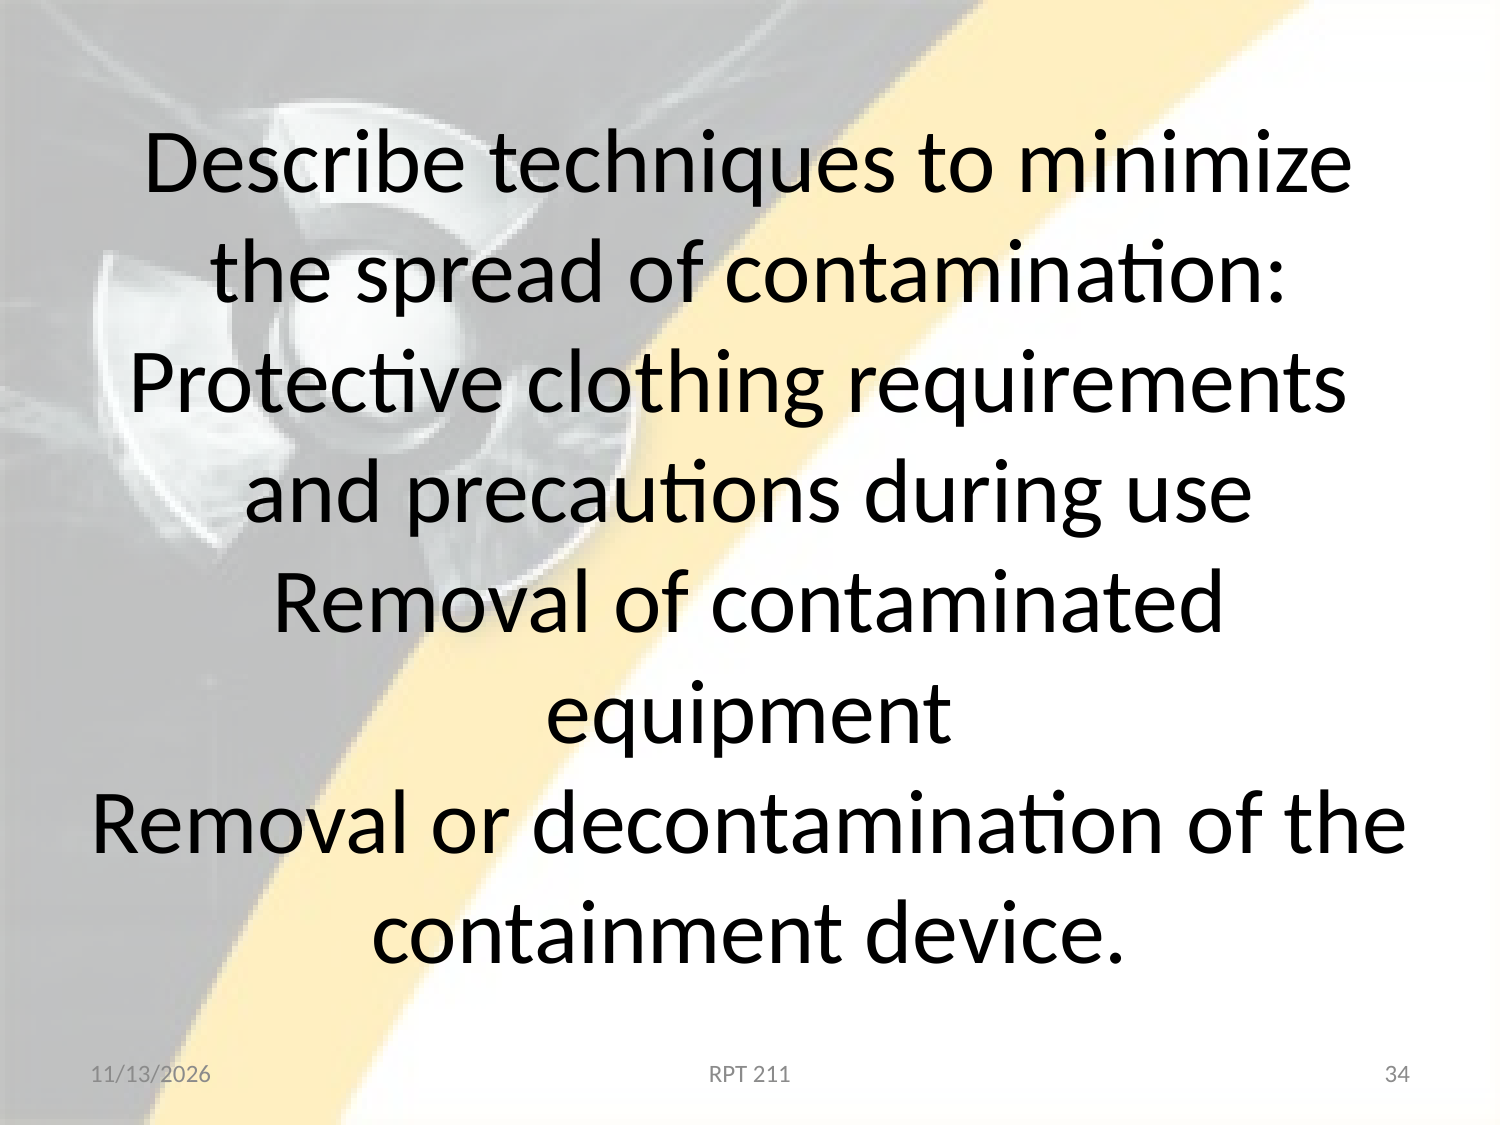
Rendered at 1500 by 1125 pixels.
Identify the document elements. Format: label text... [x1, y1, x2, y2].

title Describe techniques to minimize the spread of contamination: Protective clothing requirements and precautions during use Removal of contaminated equipment Removal or decontamination of the containment device. [75, 45, 1425, 1038]
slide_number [75, 1042, 425, 1103]
slide_number 34 [1074, 1042, 1425, 1103]
footer RPT 211 [512, 1042, 988, 1103]
